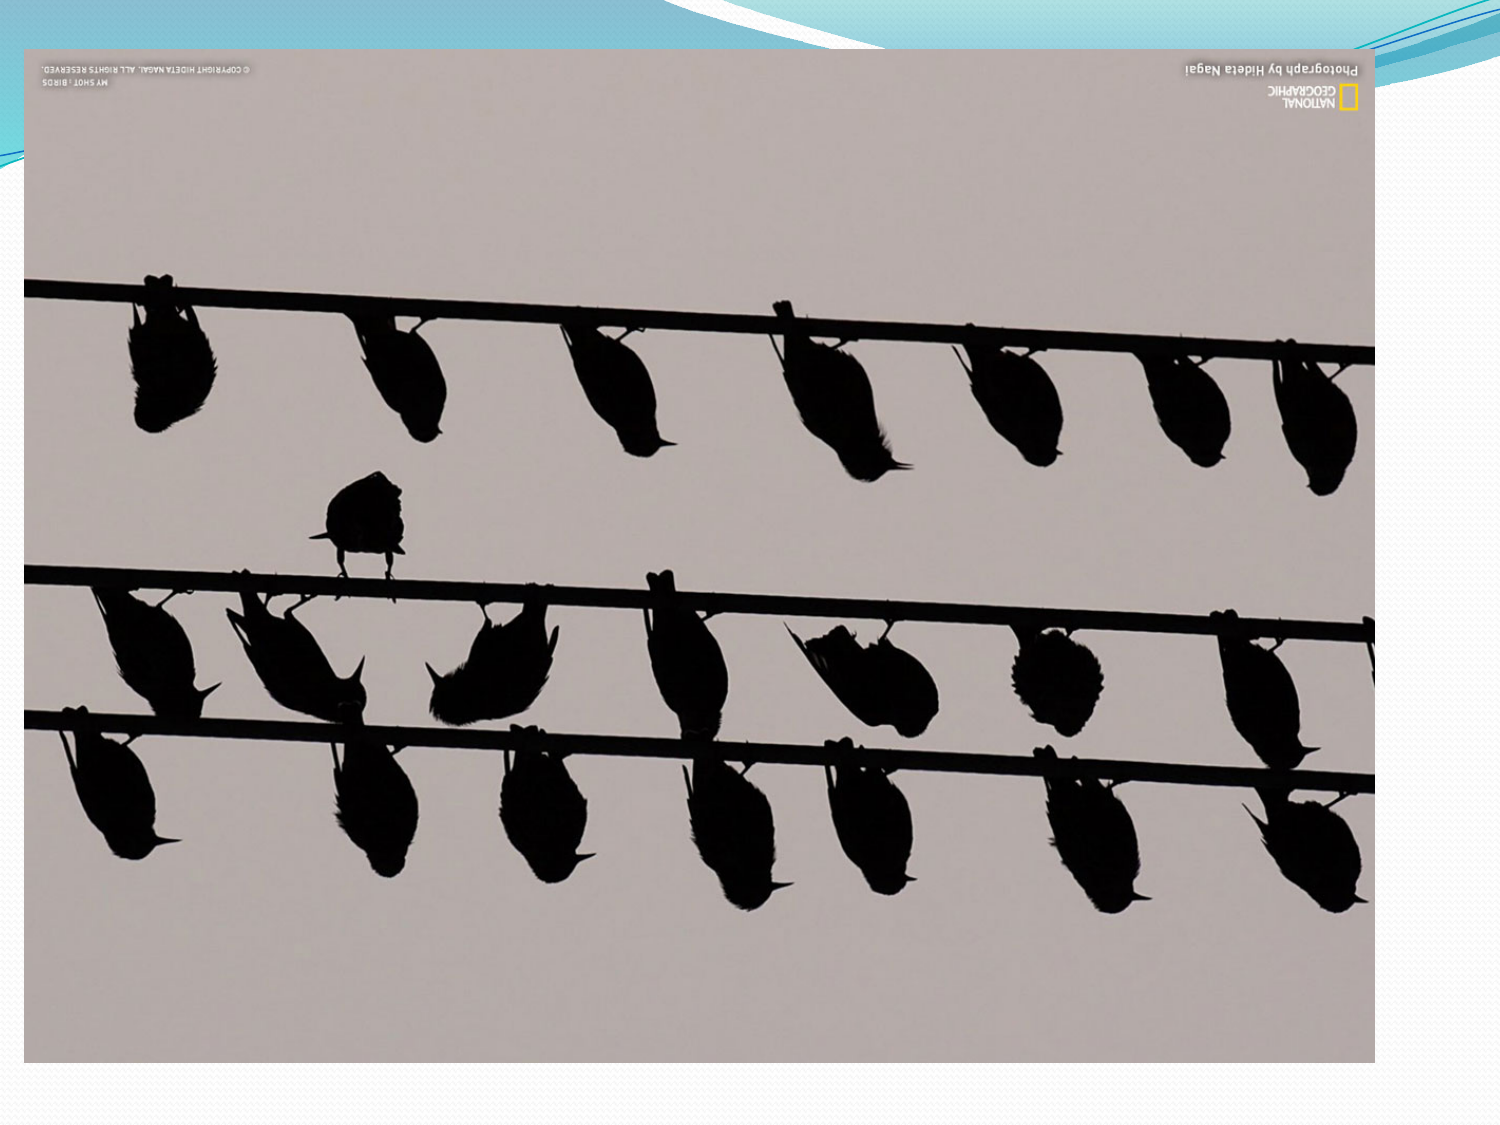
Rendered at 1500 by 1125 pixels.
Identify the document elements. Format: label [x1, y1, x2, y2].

picture [24, 49, 1376, 1063]
text_box [74, 45, 1425, 233]
